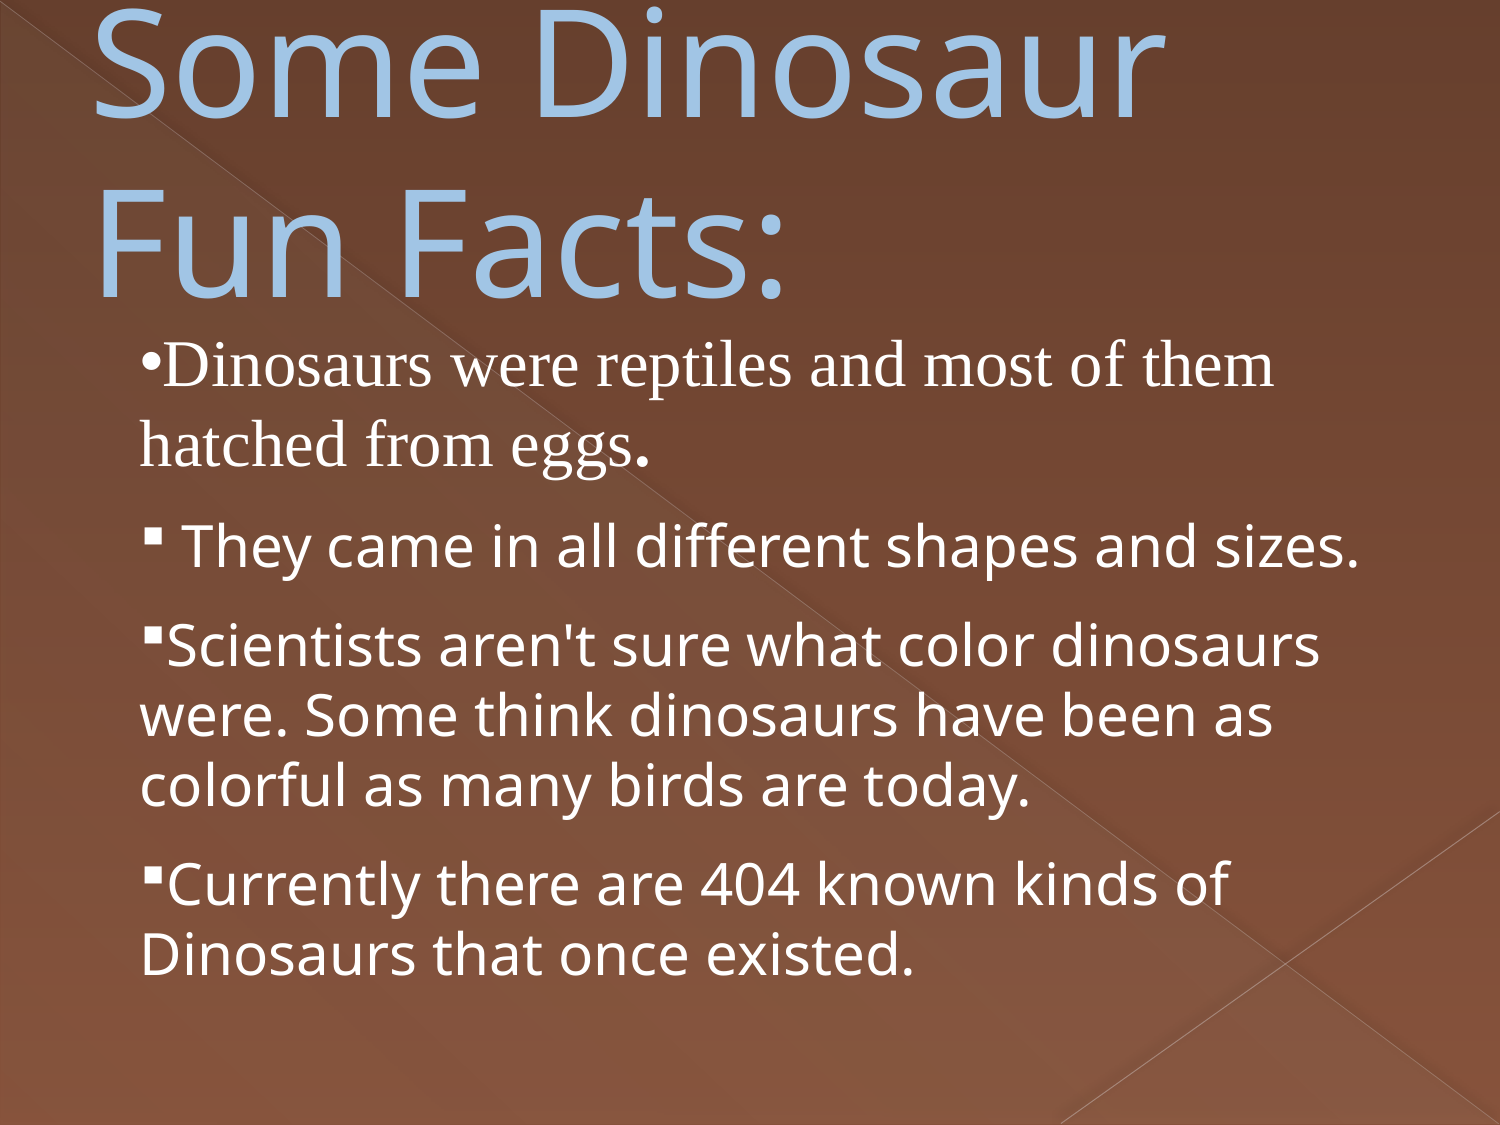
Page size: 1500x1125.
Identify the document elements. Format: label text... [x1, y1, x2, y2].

title Some Dinosaur Fun Facts: [75, 45, 1363, 250]
text_box Dinosaurs were reptiles and most of them hatched from eggs. They came in all different shapes and sizes. Scientists aren't sure what color dinosaurs were. Some think dinosaurs have been as colorful as many birds are today. Currently there are 404 known kinds of Dinosaurs that once existed. [124, 312, 1413, 1108]
